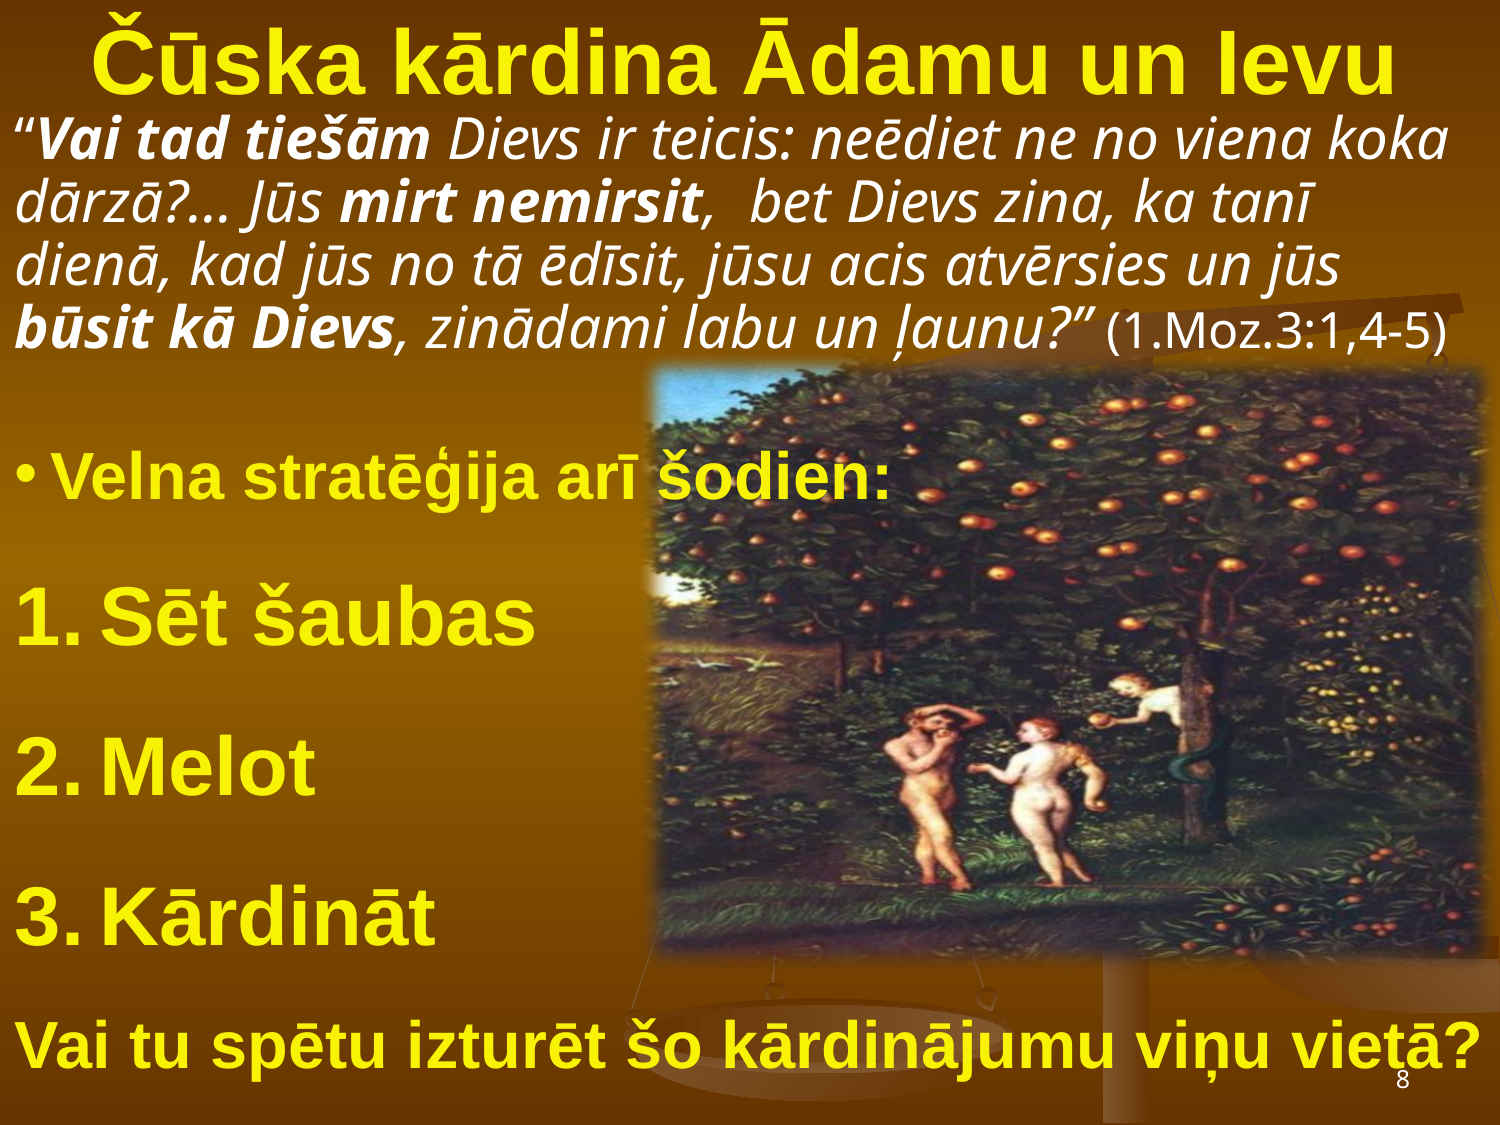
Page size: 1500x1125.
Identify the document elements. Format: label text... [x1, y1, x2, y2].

text_box “Vai tad tiešām Dievs ir teicis: neēdiet ne no viena koka dārzā?... Jūs mirt nemirsit, bet Dievs zina, ka tanī dienā, kad jūs no tā ēdīsit, jūsu acis atvērsies un jūs būsit kā Dievs, zinādami labu un ļaunu?” (1.Moz.3:1,4-5) Velna stratēģija arī šodien: Sēt šaubas Melot Kārdināt Vai tu spētu izturēt šo kārdinājumu viņu vietā? [0, 101, 1500, 1115]
picture [637, 351, 1500, 977]
title Čūska kārdina Ādamu un Ievu [70, 0, 1421, 101]
